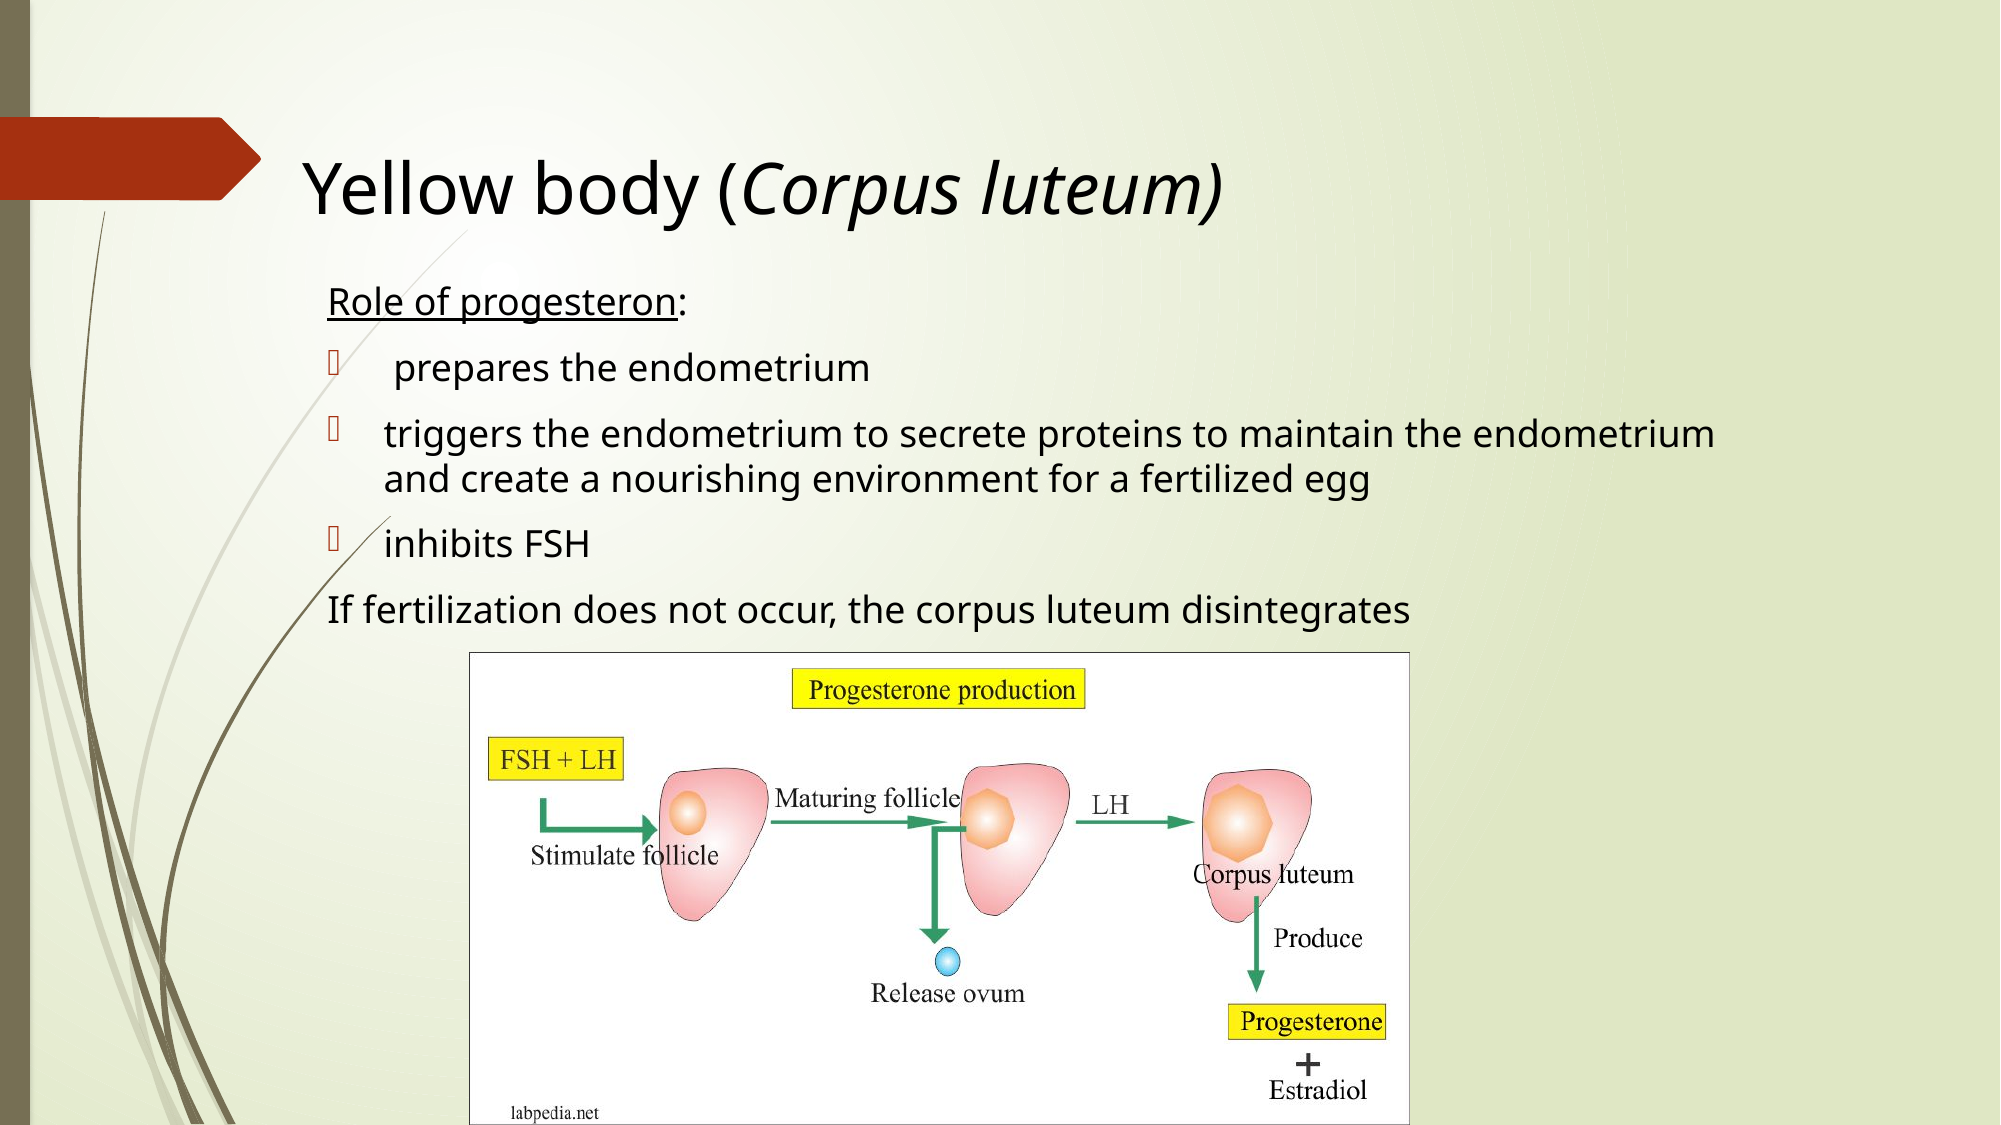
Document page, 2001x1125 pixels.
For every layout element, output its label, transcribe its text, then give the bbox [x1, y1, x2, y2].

list Role of progesteron: prepares the endometrium triggers the endometrium to secrete proteins to maintain the endometrium and create a nourishing environment for a fertilized egg inhibits FSH If fertilization does not occur, the corpus luteum disintegrates [312, 270, 1775, 891]
picture [469, 651, 1410, 1125]
title Yellow body (Corpus luteum) [287, 50, 1638, 238]
